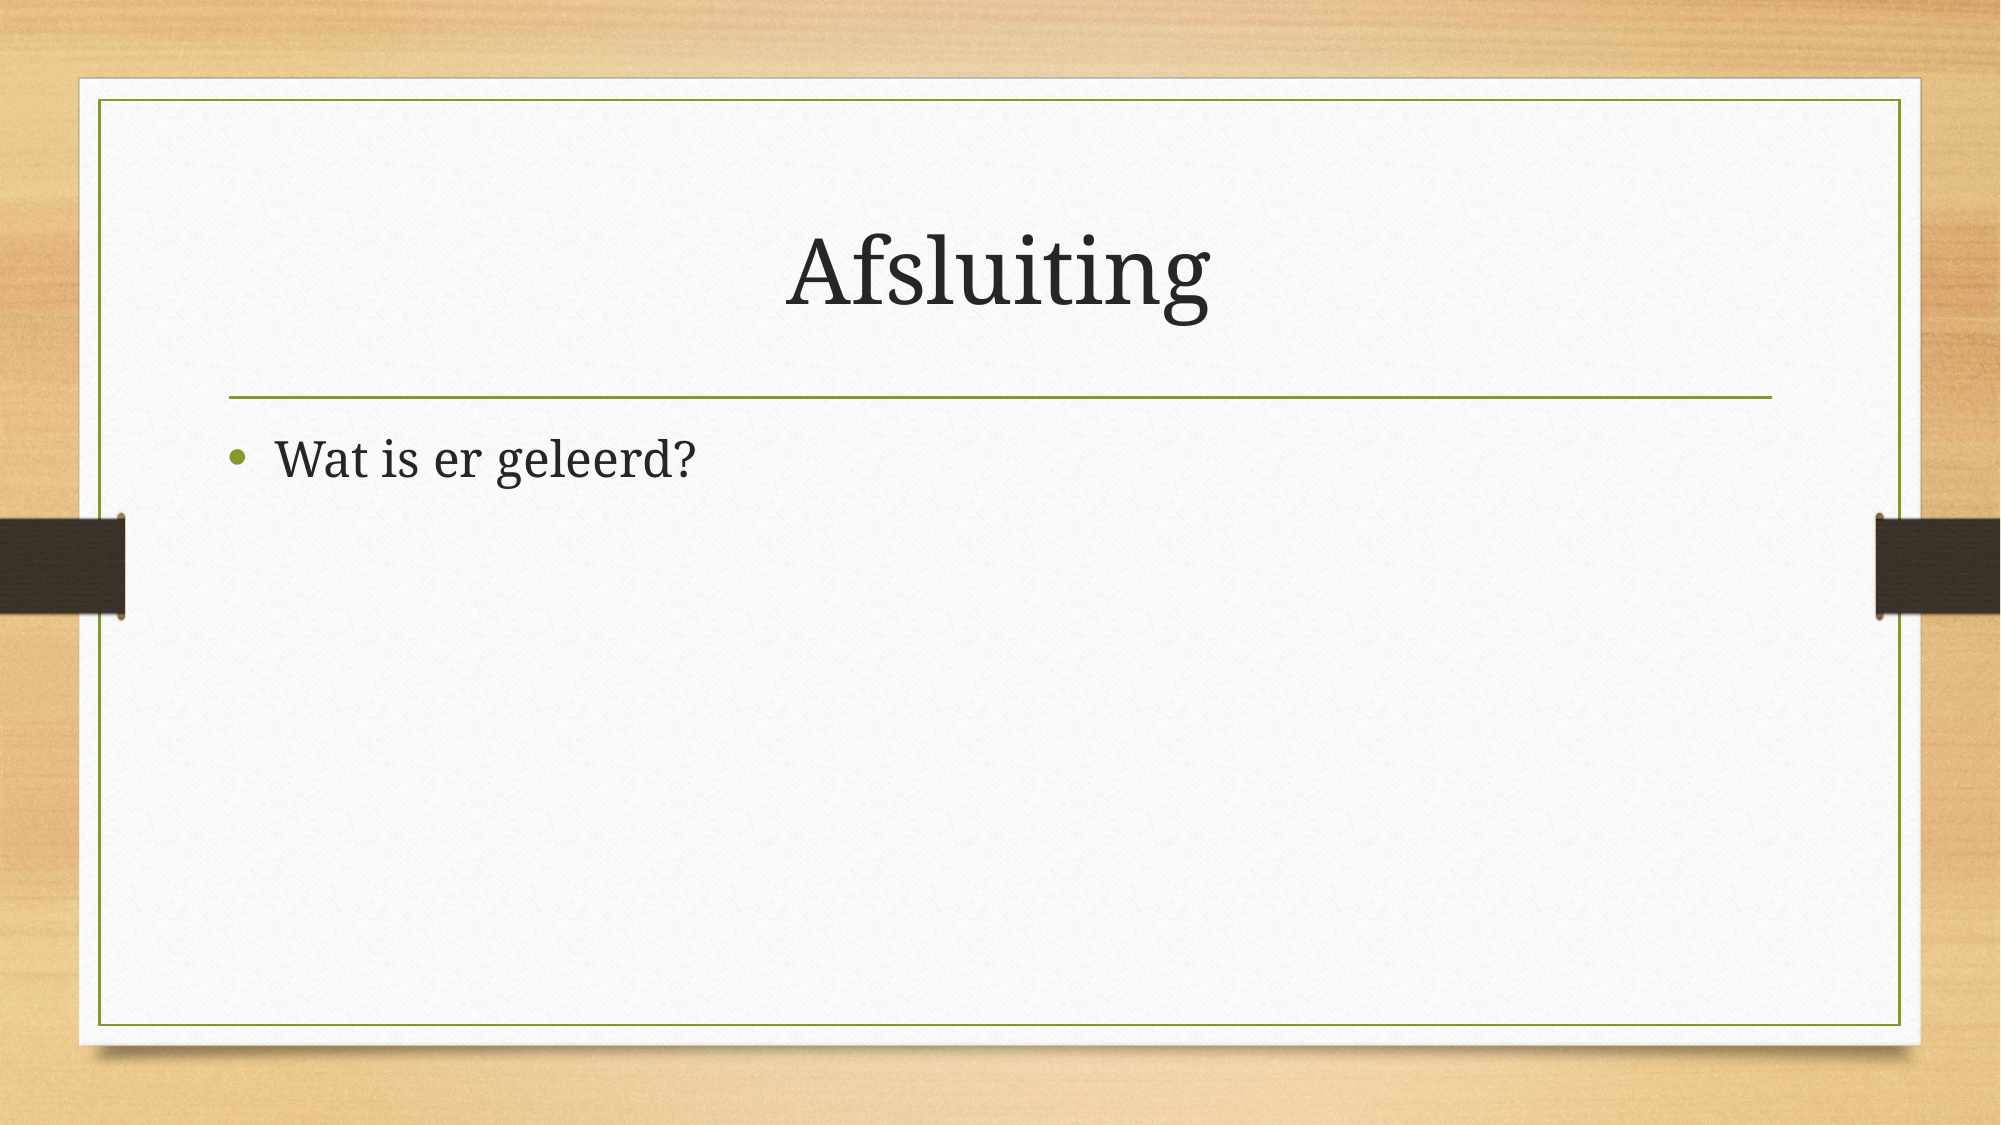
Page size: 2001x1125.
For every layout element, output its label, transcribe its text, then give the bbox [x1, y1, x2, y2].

list Wat is er geleerd? [212, 419, 1788, 964]
picture [0, 0, 2001, 1125]
title Afsluiting [212, 161, 1788, 375]
